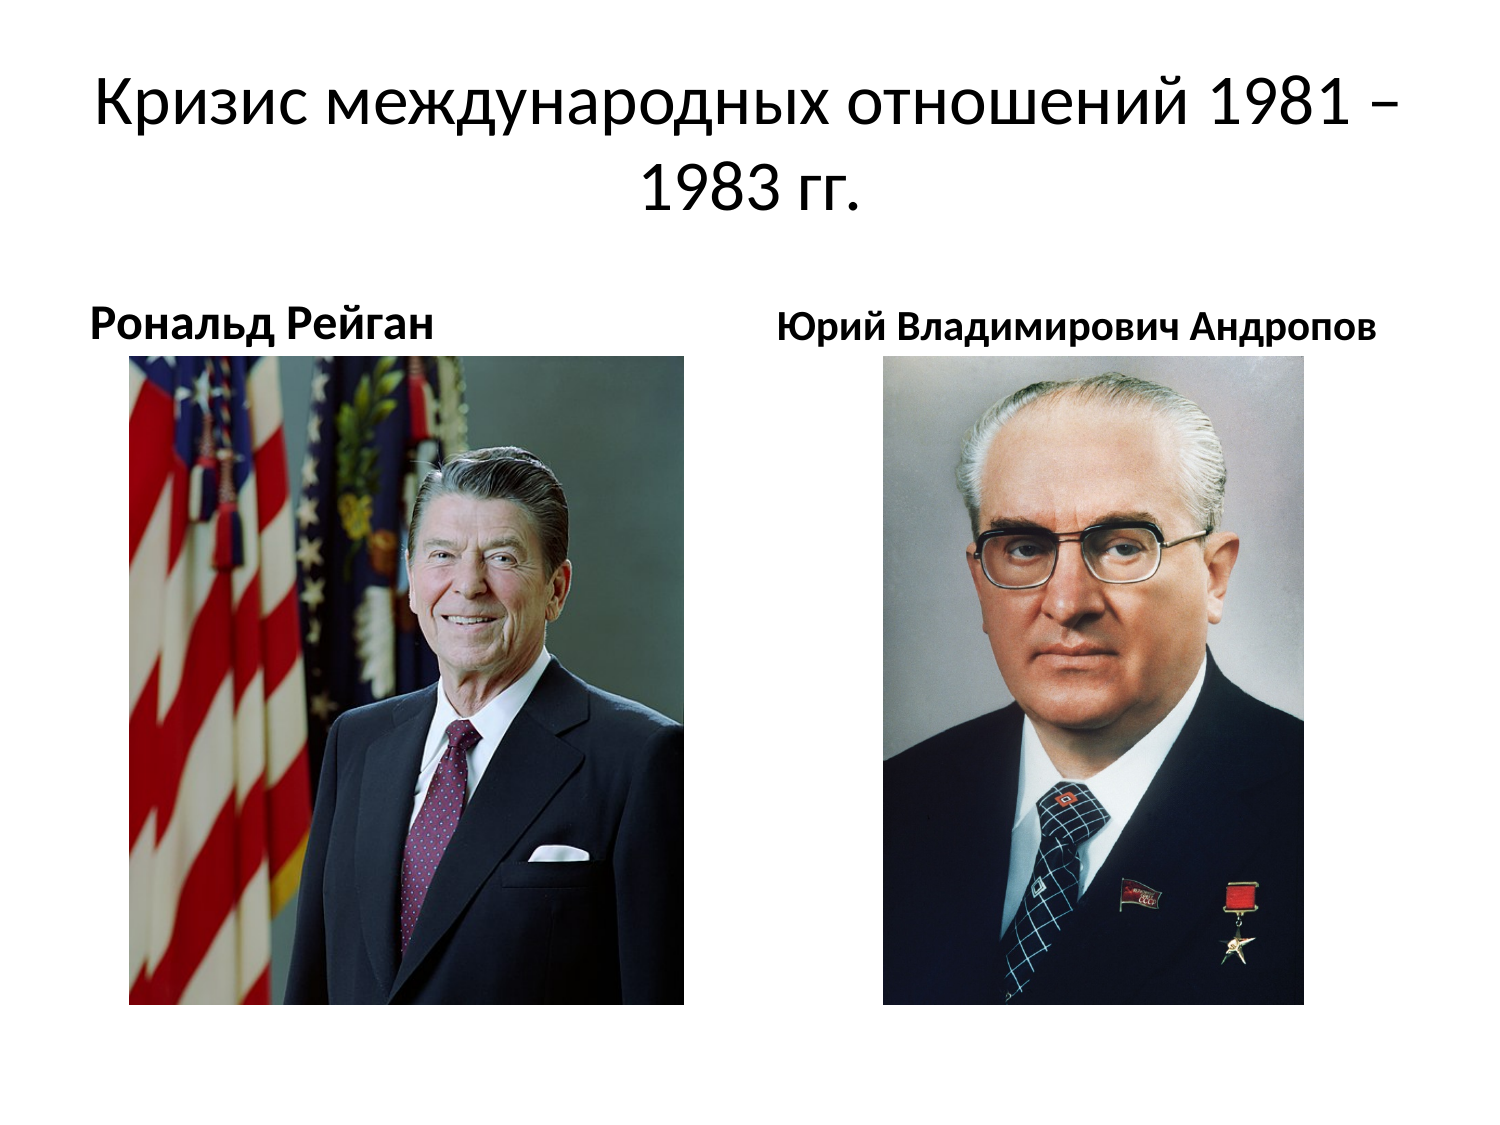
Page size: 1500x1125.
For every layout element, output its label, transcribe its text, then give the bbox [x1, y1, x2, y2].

text_box Кризис международных отношений 1981 – 1983 гг. [74, 45, 1425, 233]
picture [129, 356, 684, 1005]
text_box Рональд Рейган [75, 251, 738, 357]
picture [882, 356, 1304, 1005]
text_box Юрий Владимирович Андропов [761, 251, 1425, 357]
